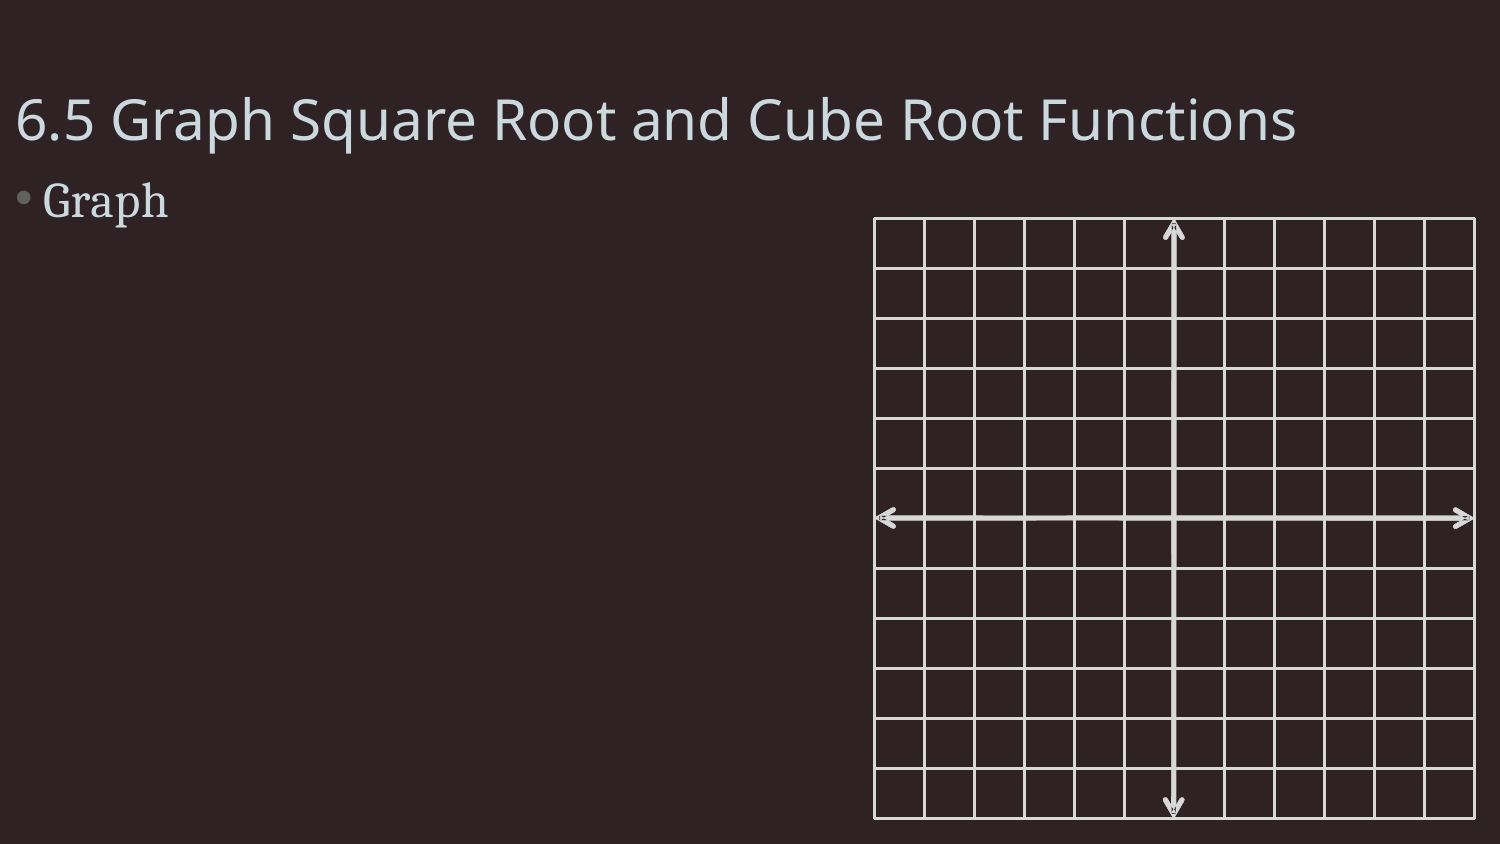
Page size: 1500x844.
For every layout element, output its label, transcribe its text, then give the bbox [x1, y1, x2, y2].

title 6.5 Graph Square Root and Cube Root Functions [0, 28, 1500, 160]
picture [852, 196, 1500, 844]
